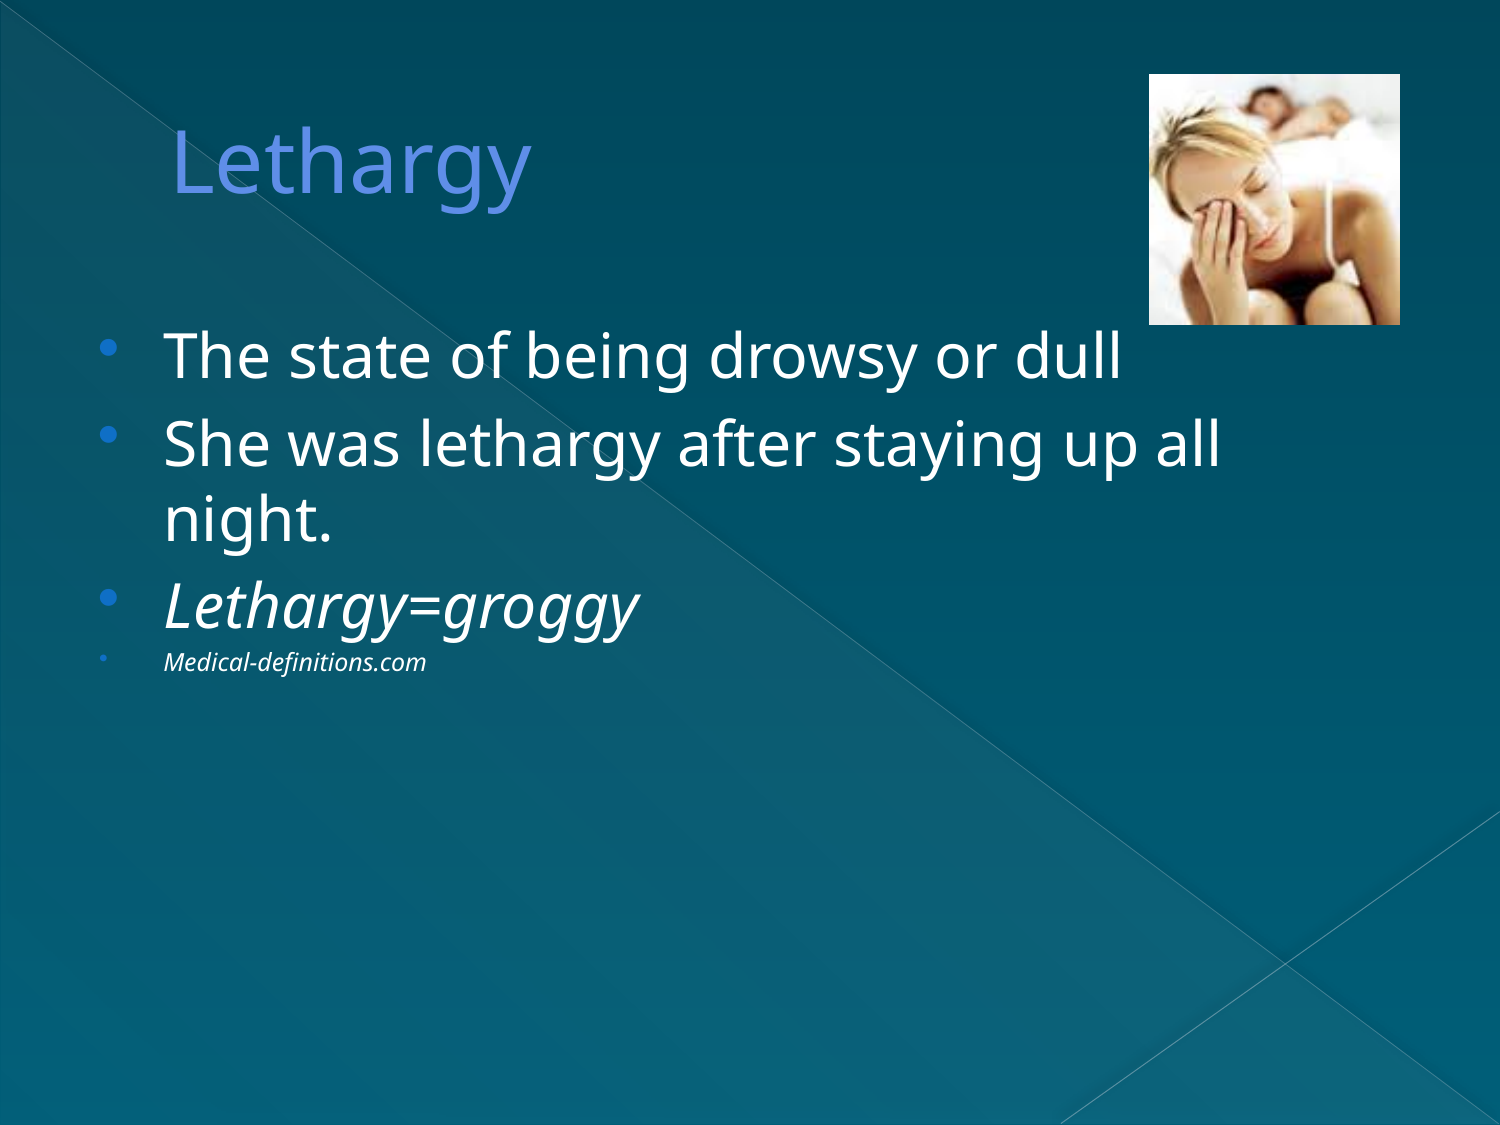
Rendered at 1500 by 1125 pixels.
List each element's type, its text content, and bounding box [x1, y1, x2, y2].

picture [1150, 75, 1399, 324]
list The state of being drowsy or dull She was lethargy after staying up all night. Lethargy=groggy Medical-definitions.com [75, 308, 1425, 1059]
title Lethargy [75, 43, 1425, 274]
